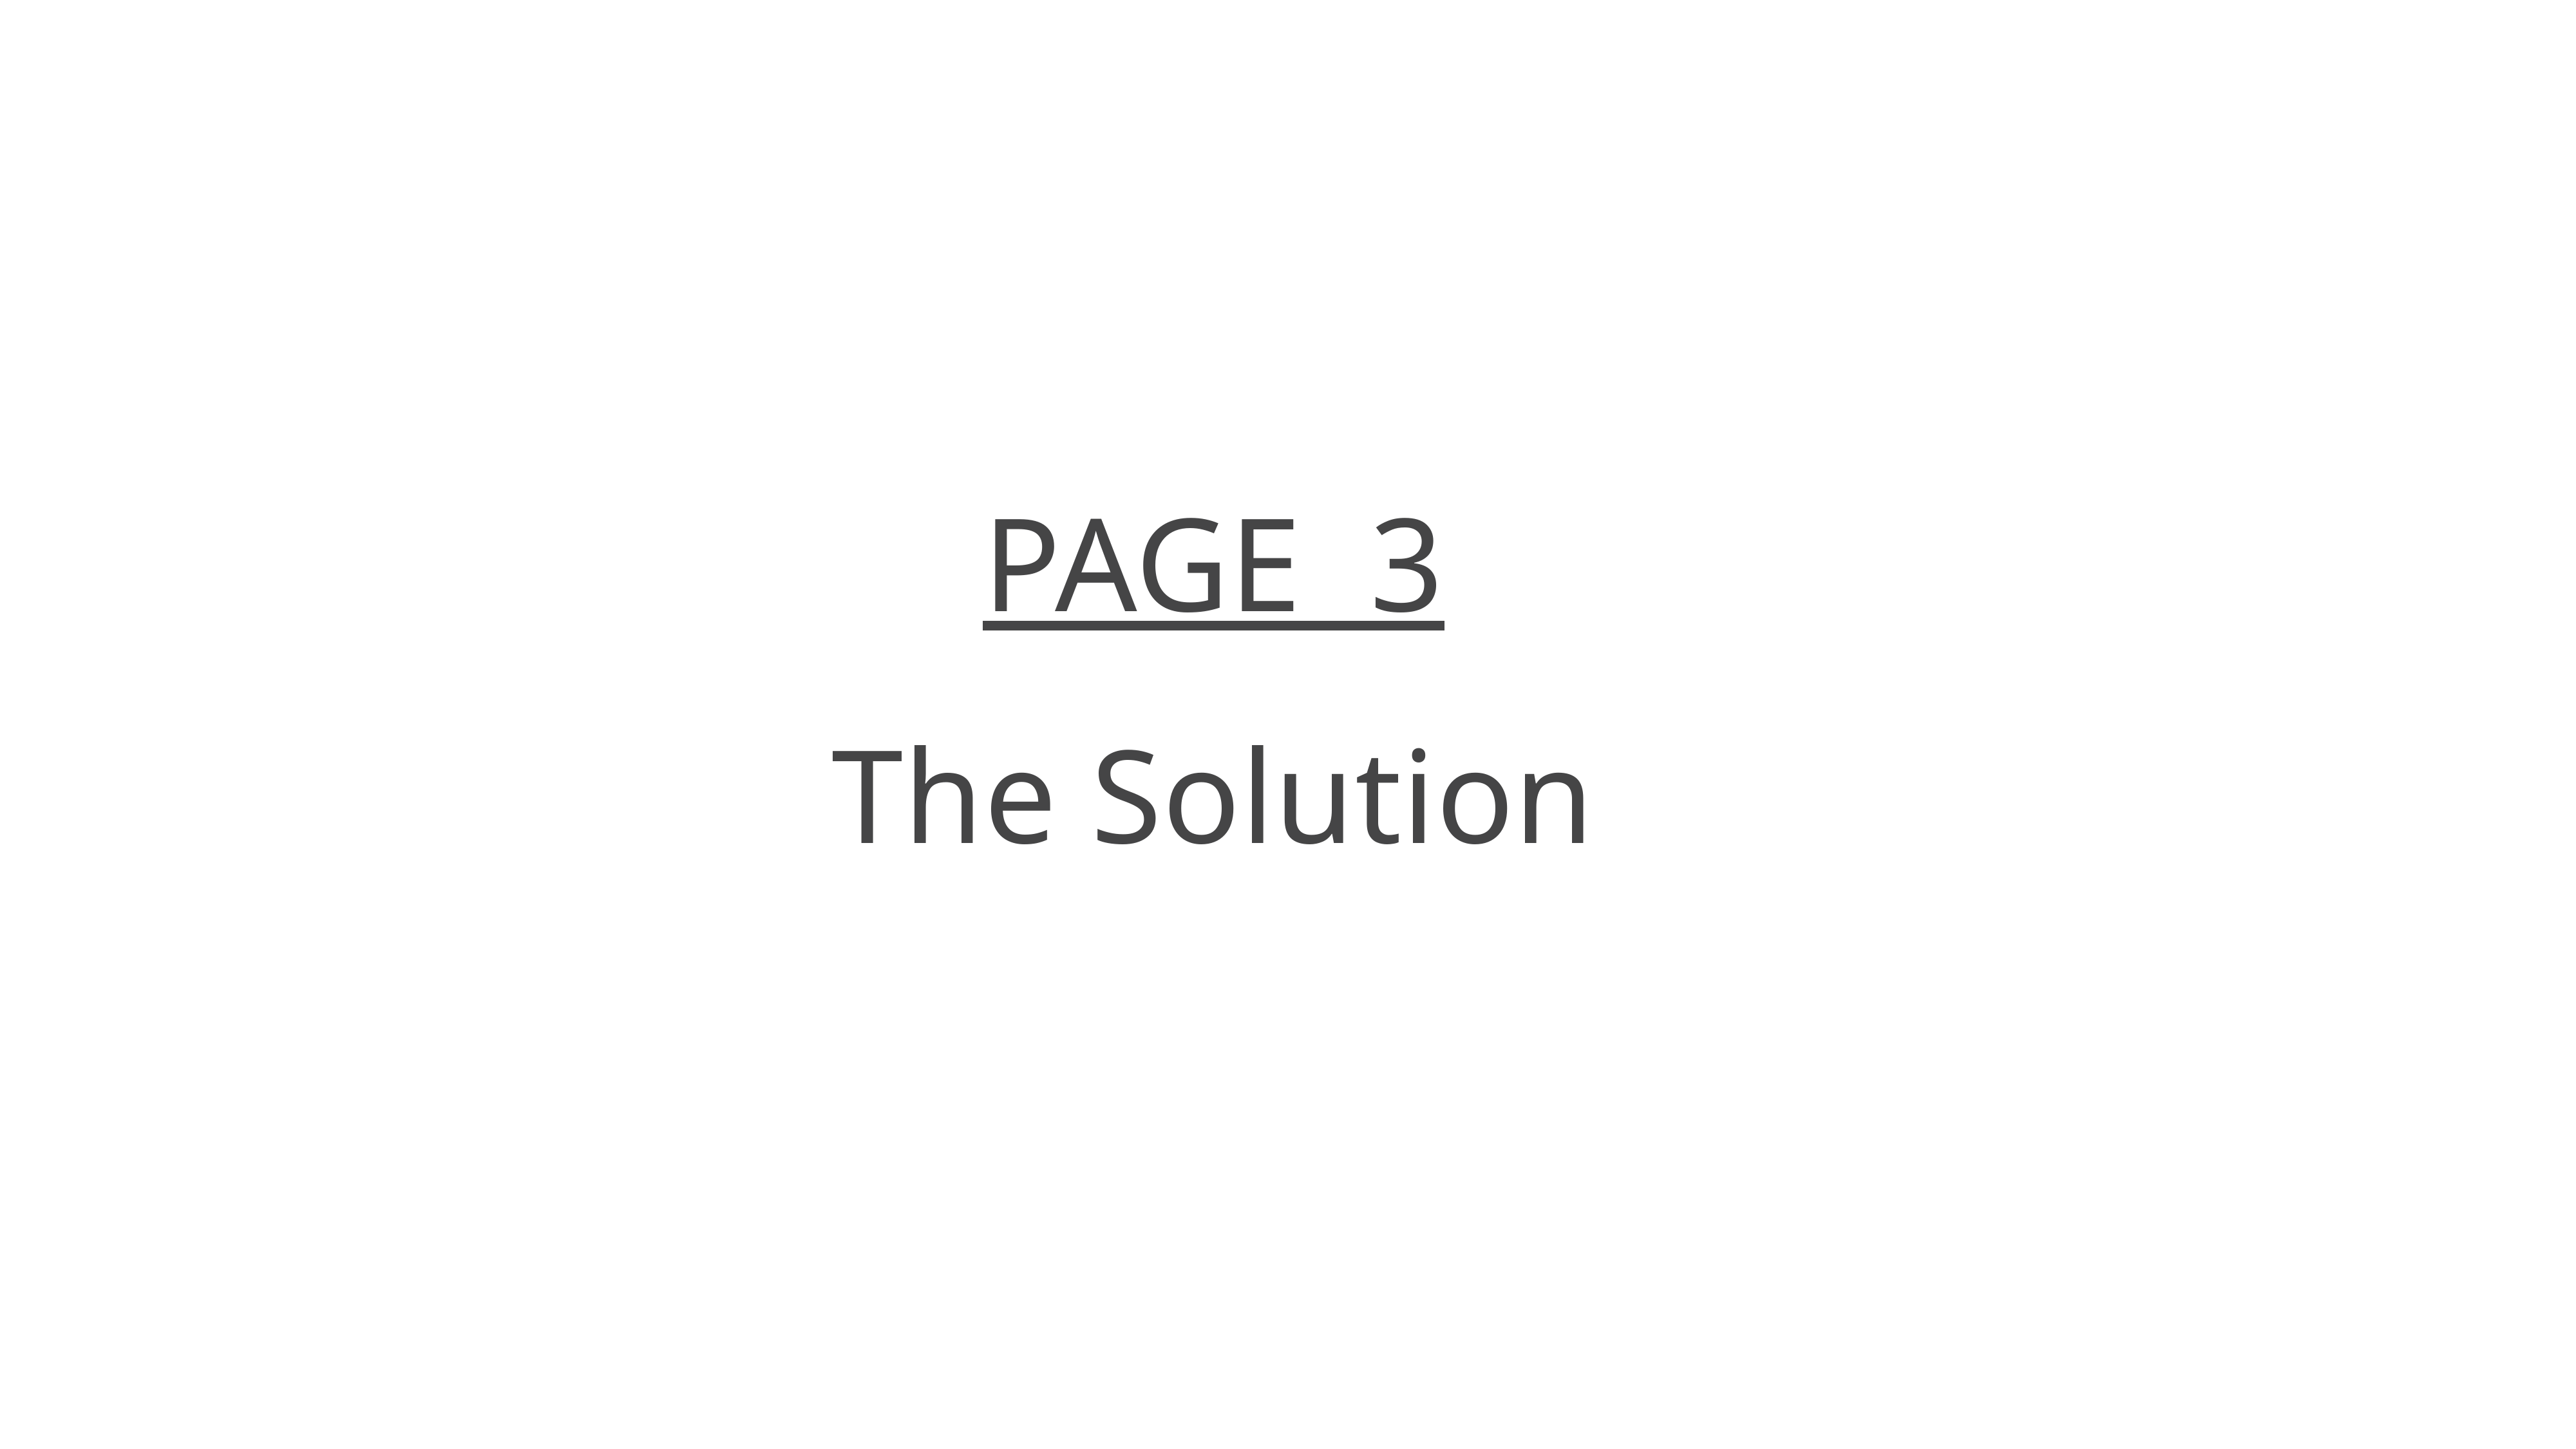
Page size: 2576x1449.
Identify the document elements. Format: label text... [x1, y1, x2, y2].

text_box PAGE 3 The Solution [578, 399, 1850, 875]
